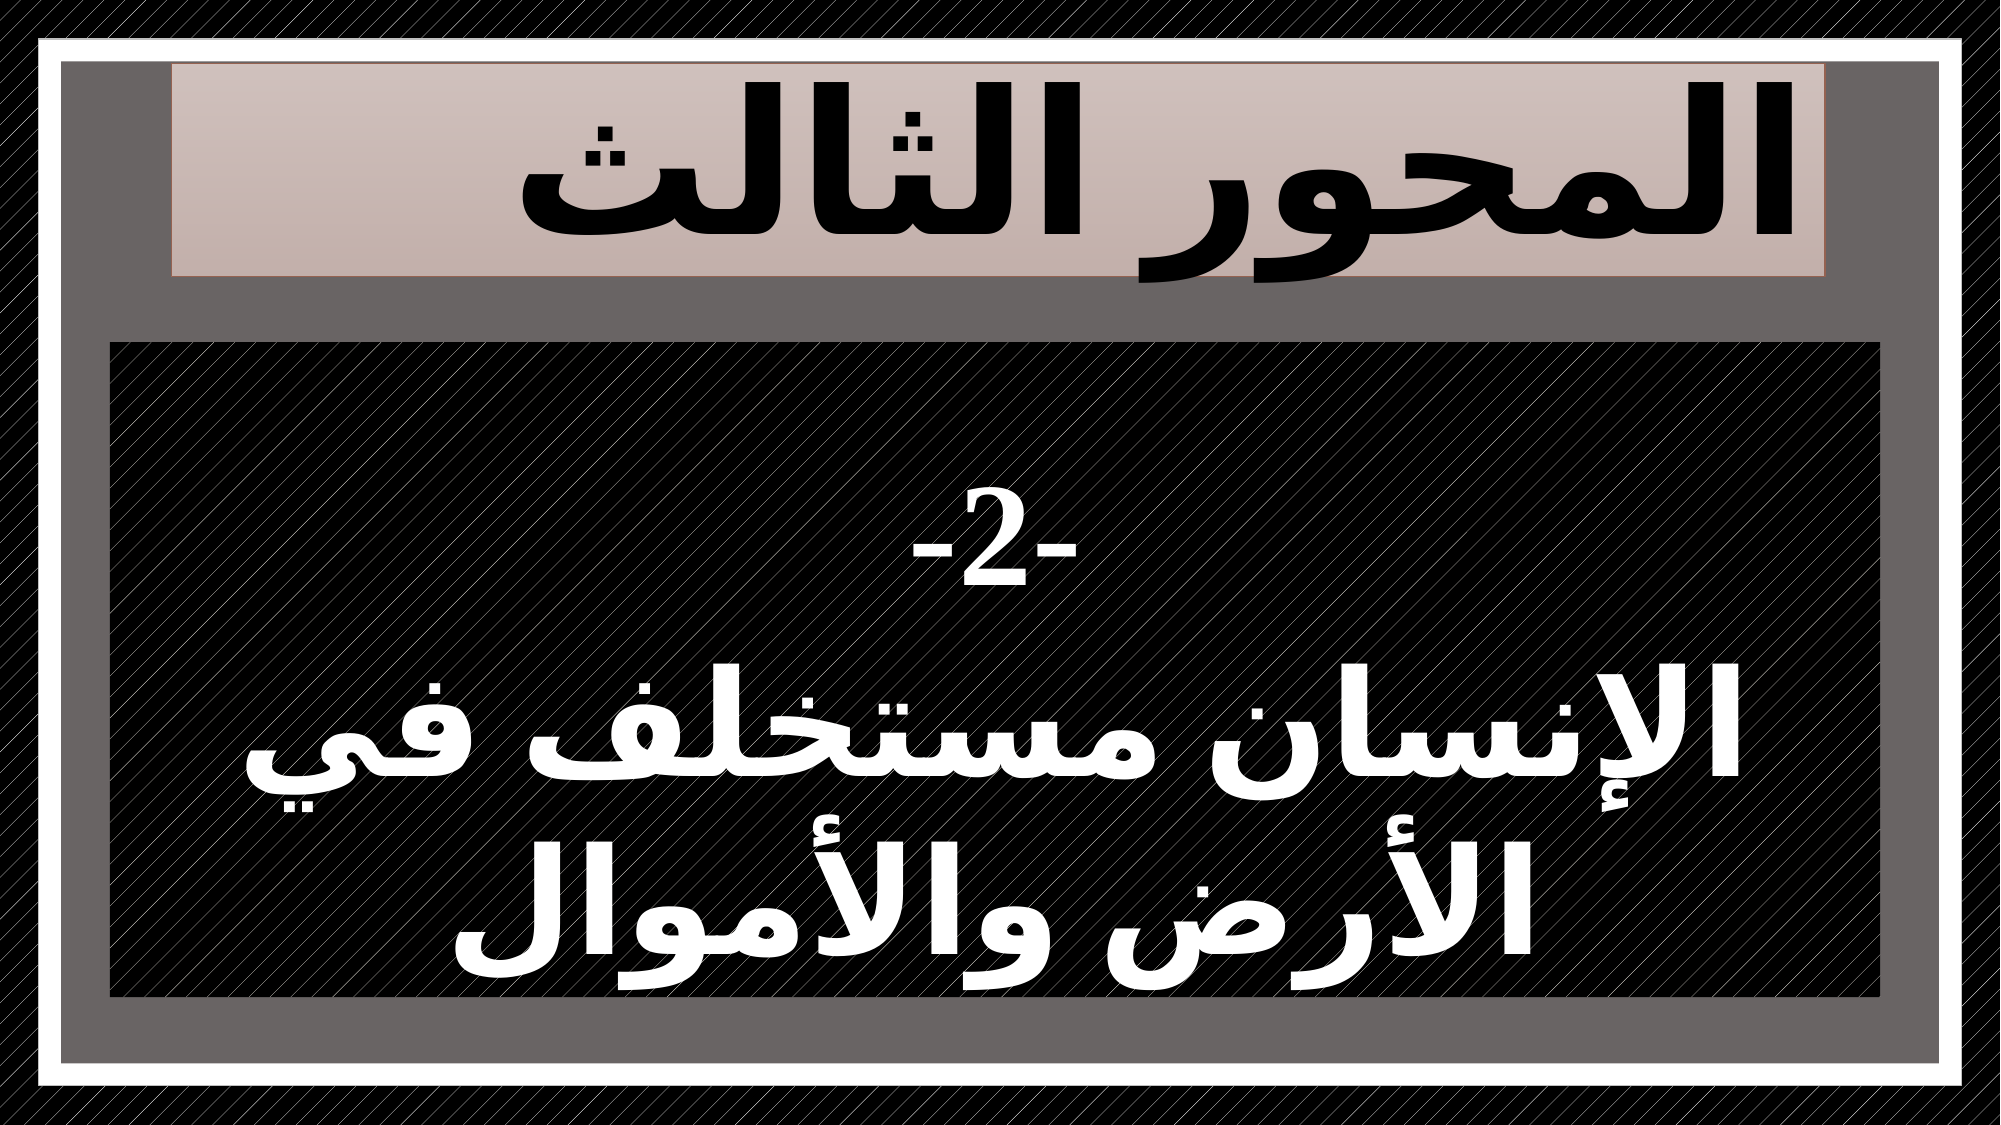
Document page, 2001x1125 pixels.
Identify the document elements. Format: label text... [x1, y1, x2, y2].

title المحور الثالث [171, 63, 1826, 277]
list -2- الإنسان مستخلف في الأرض والأموال [109, 342, 1881, 998]
